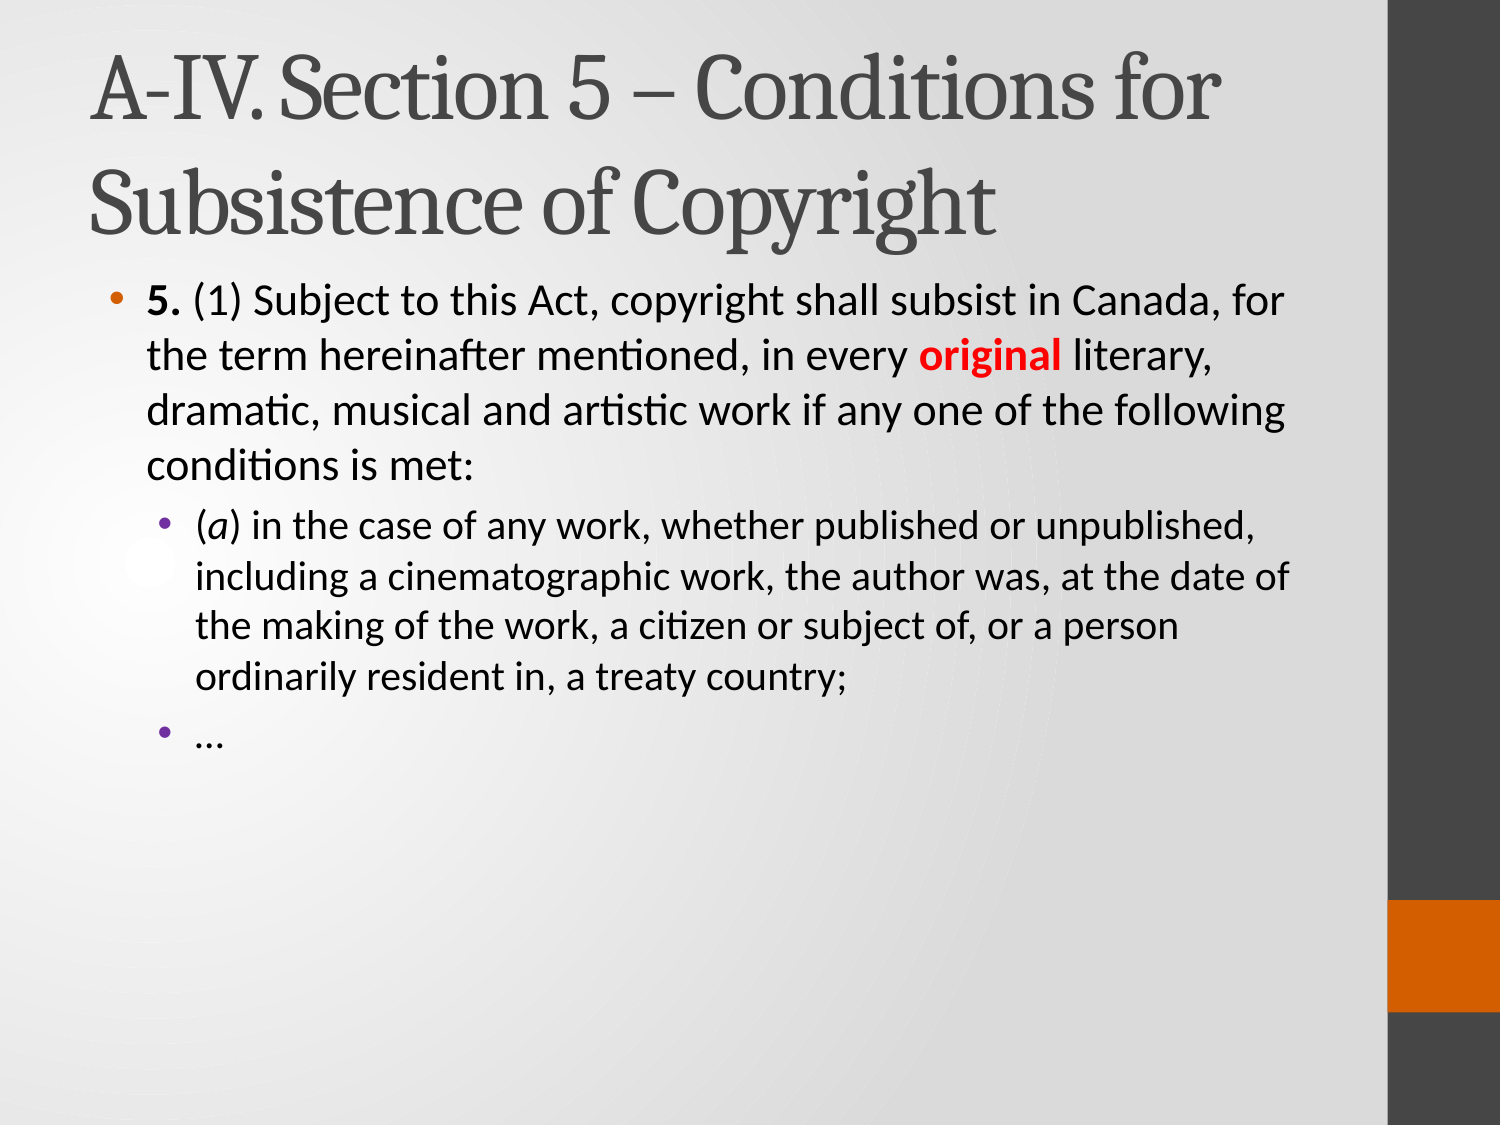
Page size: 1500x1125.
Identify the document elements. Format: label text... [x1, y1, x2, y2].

title A-IV. Section 5 – Conditions for Subsistence of Copyright [75, 45, 1325, 233]
list 5. (1) Subject to this Act, copyright shall subsist in Canada, for the term hereinafter mentioned, in every original literary, dramatic, musical and artistic work if any one of the following conditions is met: (a) in the case of any work, whether published or unpublished, including a cinematographic work, the author was, at the date of the making of the work, a citizen or subject of, or a person ordinarily resident in, a treaty country; … [75, 262, 1325, 1050]
